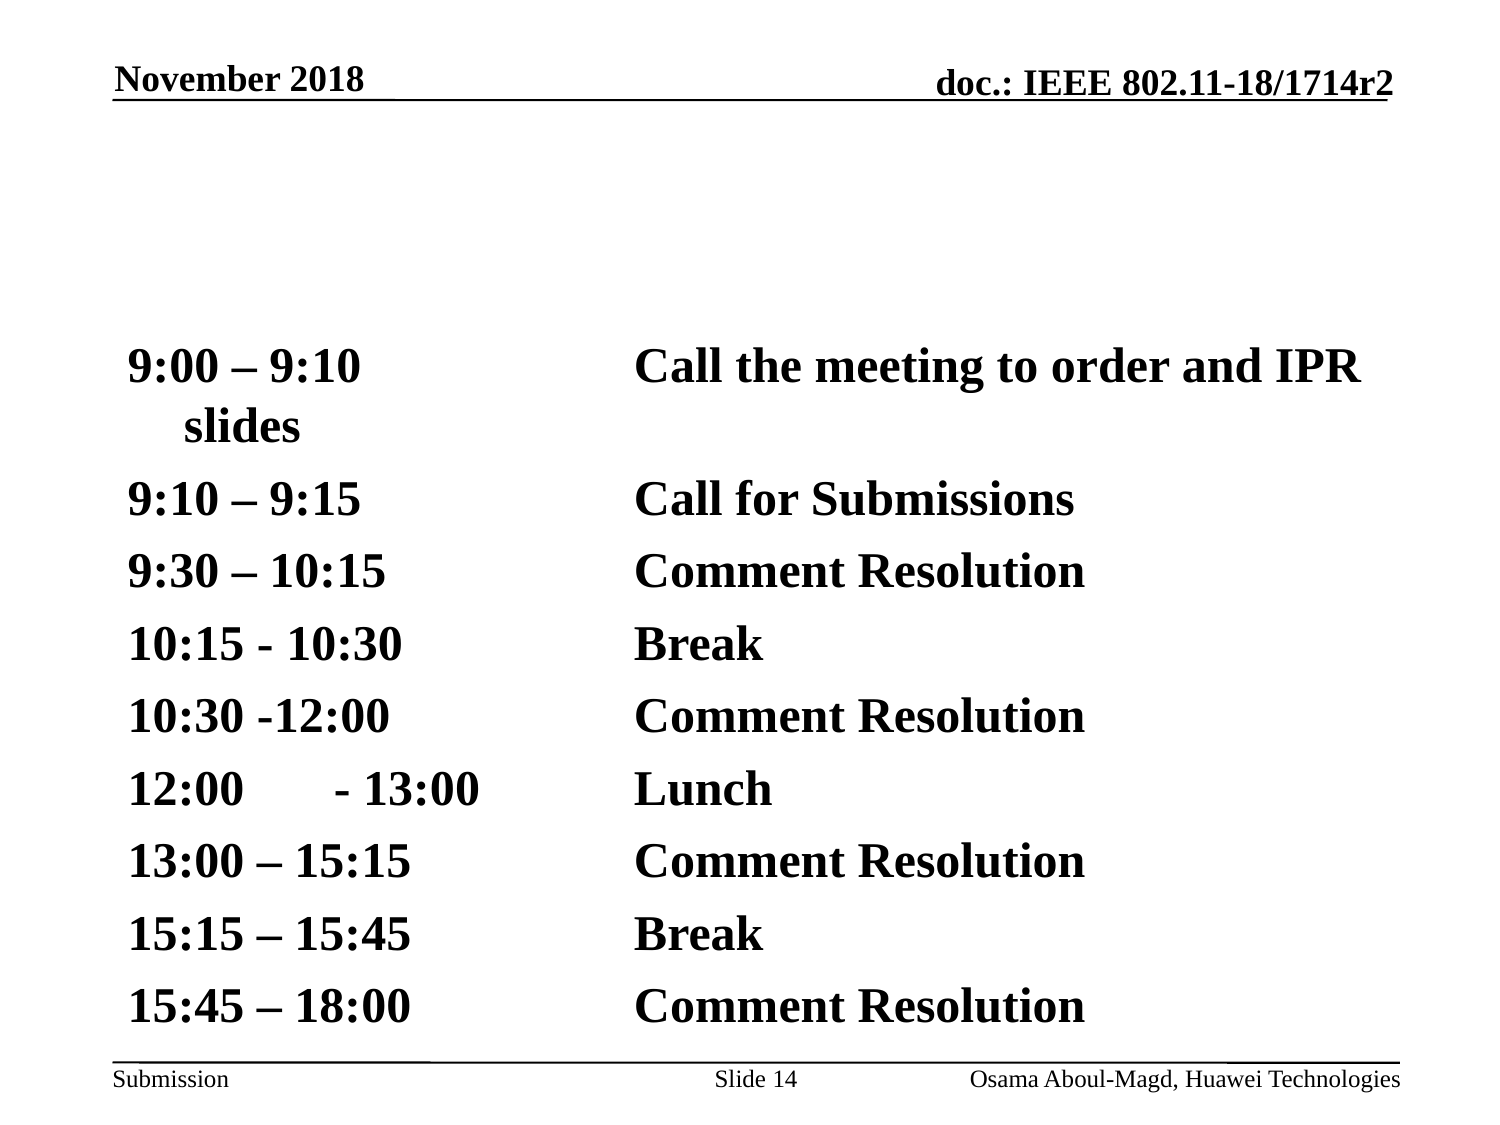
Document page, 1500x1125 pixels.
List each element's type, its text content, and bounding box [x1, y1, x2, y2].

footer Osama Aboul-Magd, Huawei Technologies [878, 1061, 1402, 1093]
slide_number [114, 54, 423, 100]
list 9:00 – 9:10 Call the meeting to order and IPR slides 9:10 – 9:15 Call for Submissions 9:30 – 10:15 Comment Resolution 10:15 - 10:30 Break 10:30 -12:00 Comment Resolution 12:00 - 13:00 Lunch 13:00 – 15:15 Comment Resolution 15:15 – 15:45 Break 15:45 – 18:00 Comment Resolution [112, 324, 1388, 1000]
slide_number Slide 14 [712, 1061, 800, 1123]
